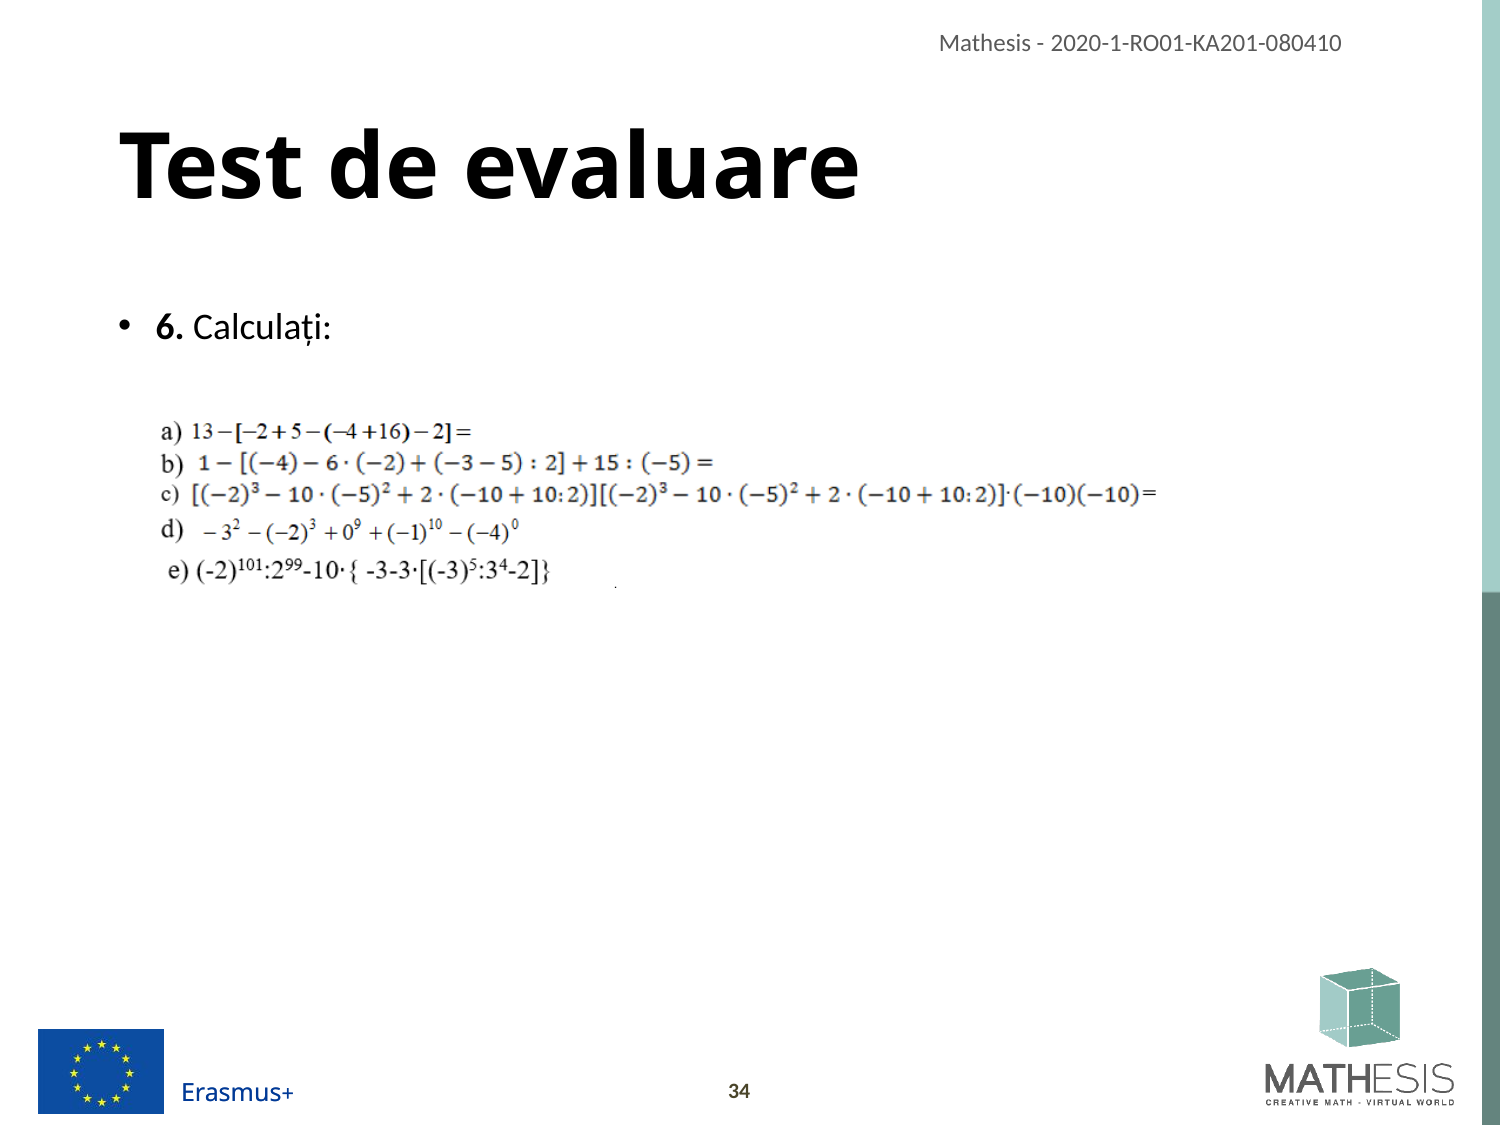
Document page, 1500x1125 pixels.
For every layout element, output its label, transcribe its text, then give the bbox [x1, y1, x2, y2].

picture [146, 414, 1184, 589]
title Test de evaluare [103, 59, 1397, 278]
list 6. Calculaţi: [103, 299, 1397, 1014]
picture [38, 1029, 164, 1114]
